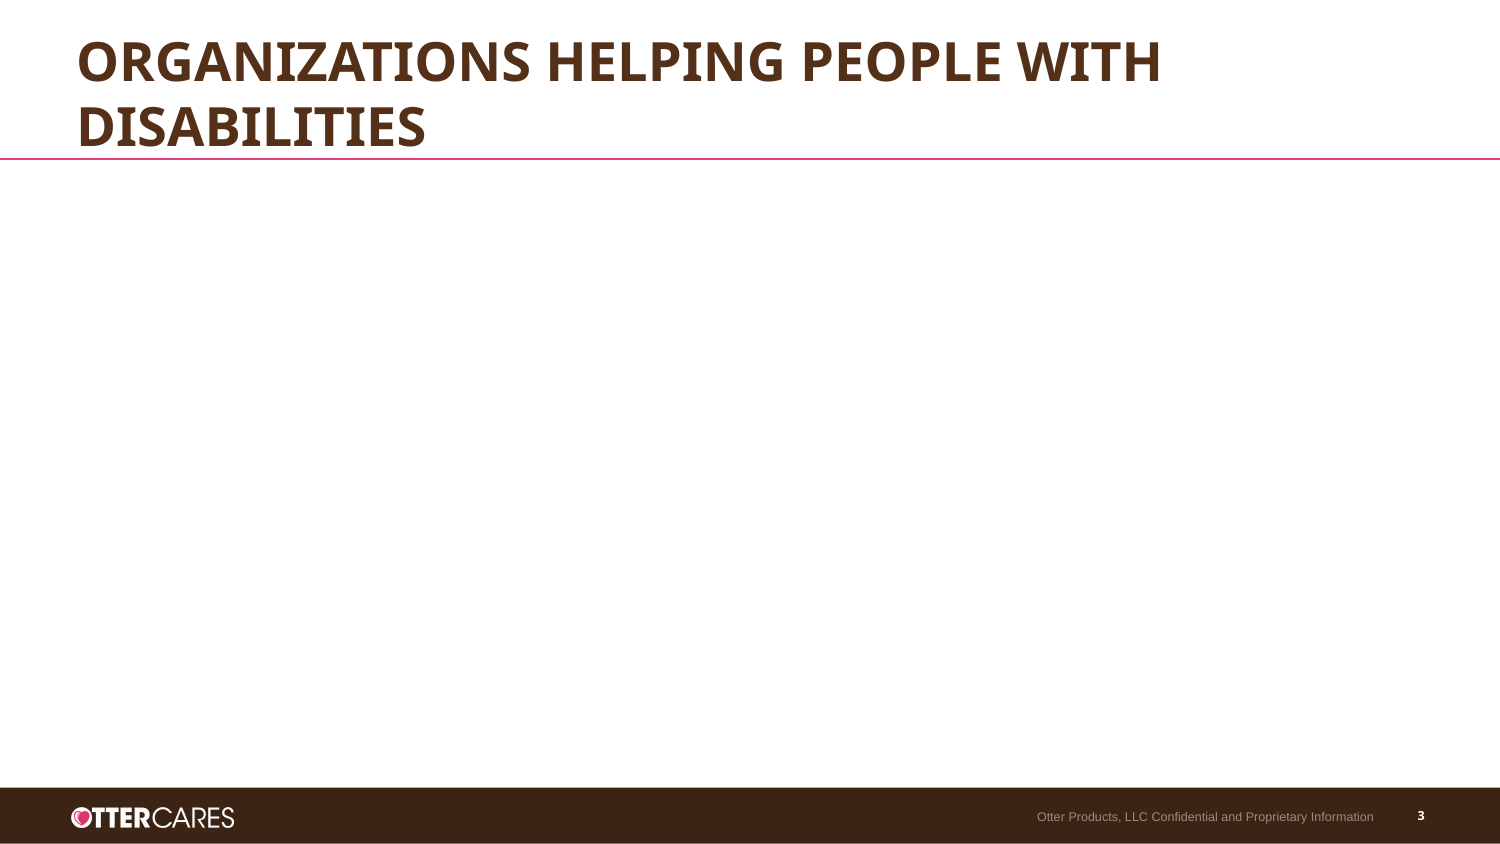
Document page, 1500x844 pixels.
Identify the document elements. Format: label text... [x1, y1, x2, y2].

slide_number ‹#› [1378, 794, 1425, 840]
picture [71, 807, 234, 828]
title ORGANIZATIONS HELPING PEOPLE WITH DISABILITIES [76, 38, 1425, 146]
footer Otter Products, LLC Confidential and Proprietary Information [871, 794, 1378, 840]
